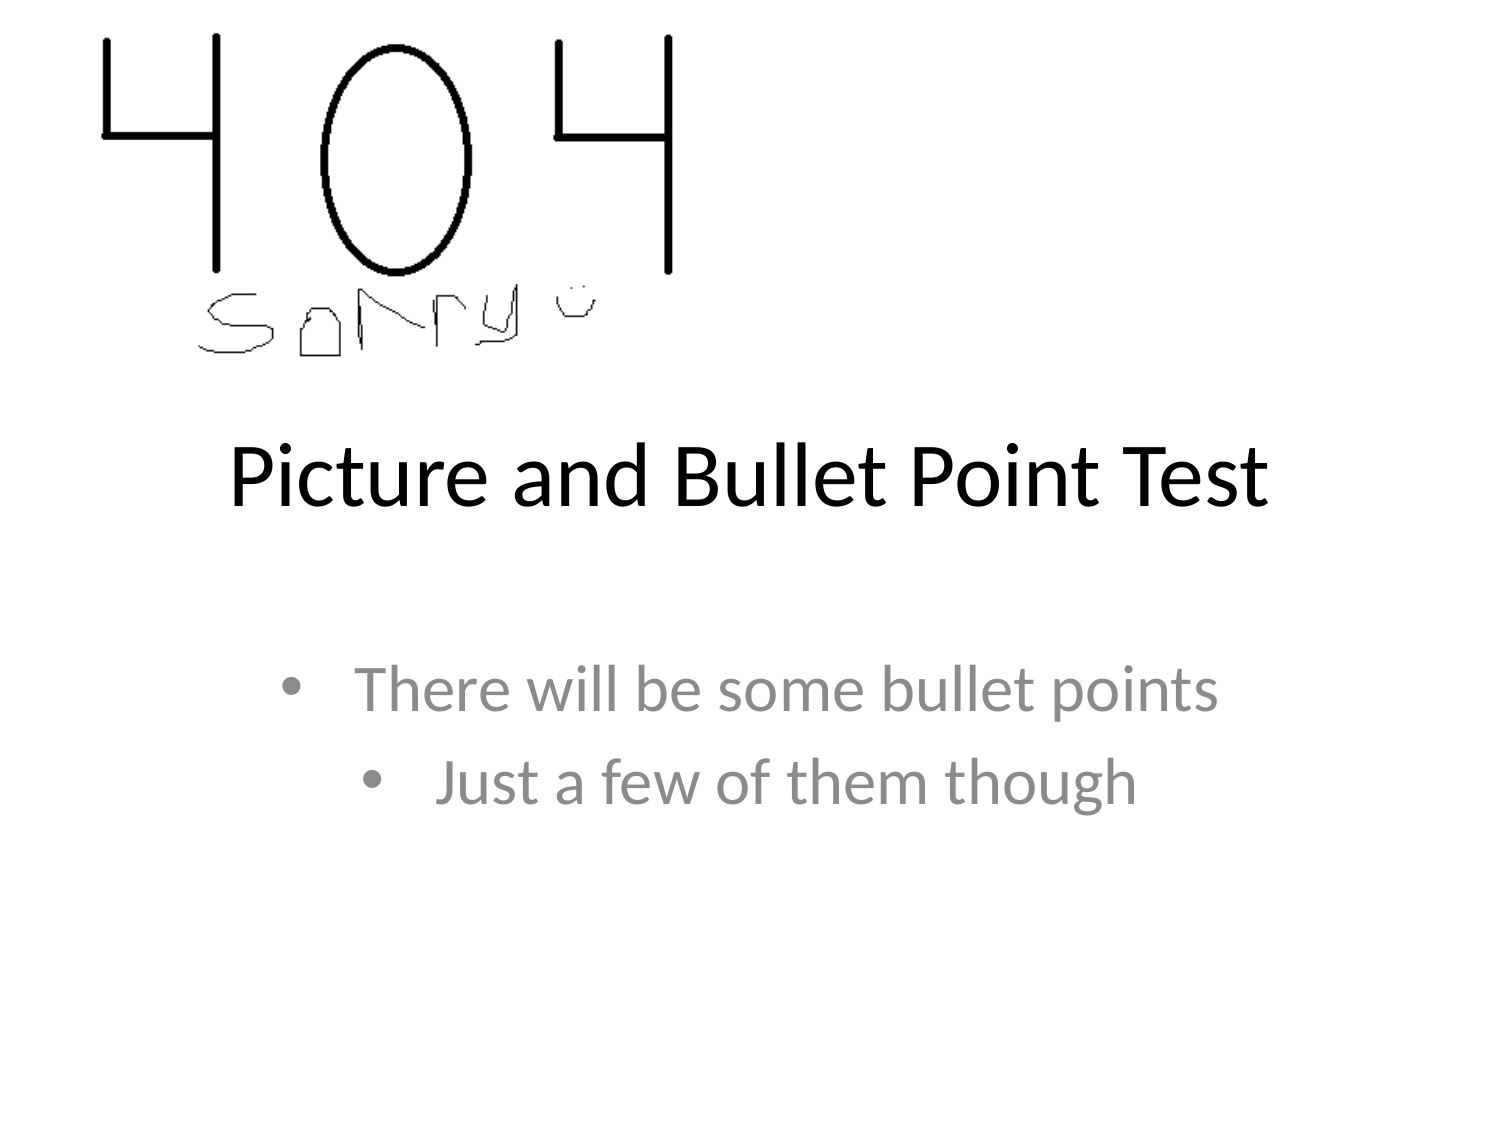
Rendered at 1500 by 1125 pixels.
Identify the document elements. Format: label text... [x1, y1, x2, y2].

title Picture and Bullet Point Test [112, 349, 1388, 591]
subtitle There will be some bullet points Just a few of them though [225, 637, 1275, 925]
picture [0, 0, 782, 391]
